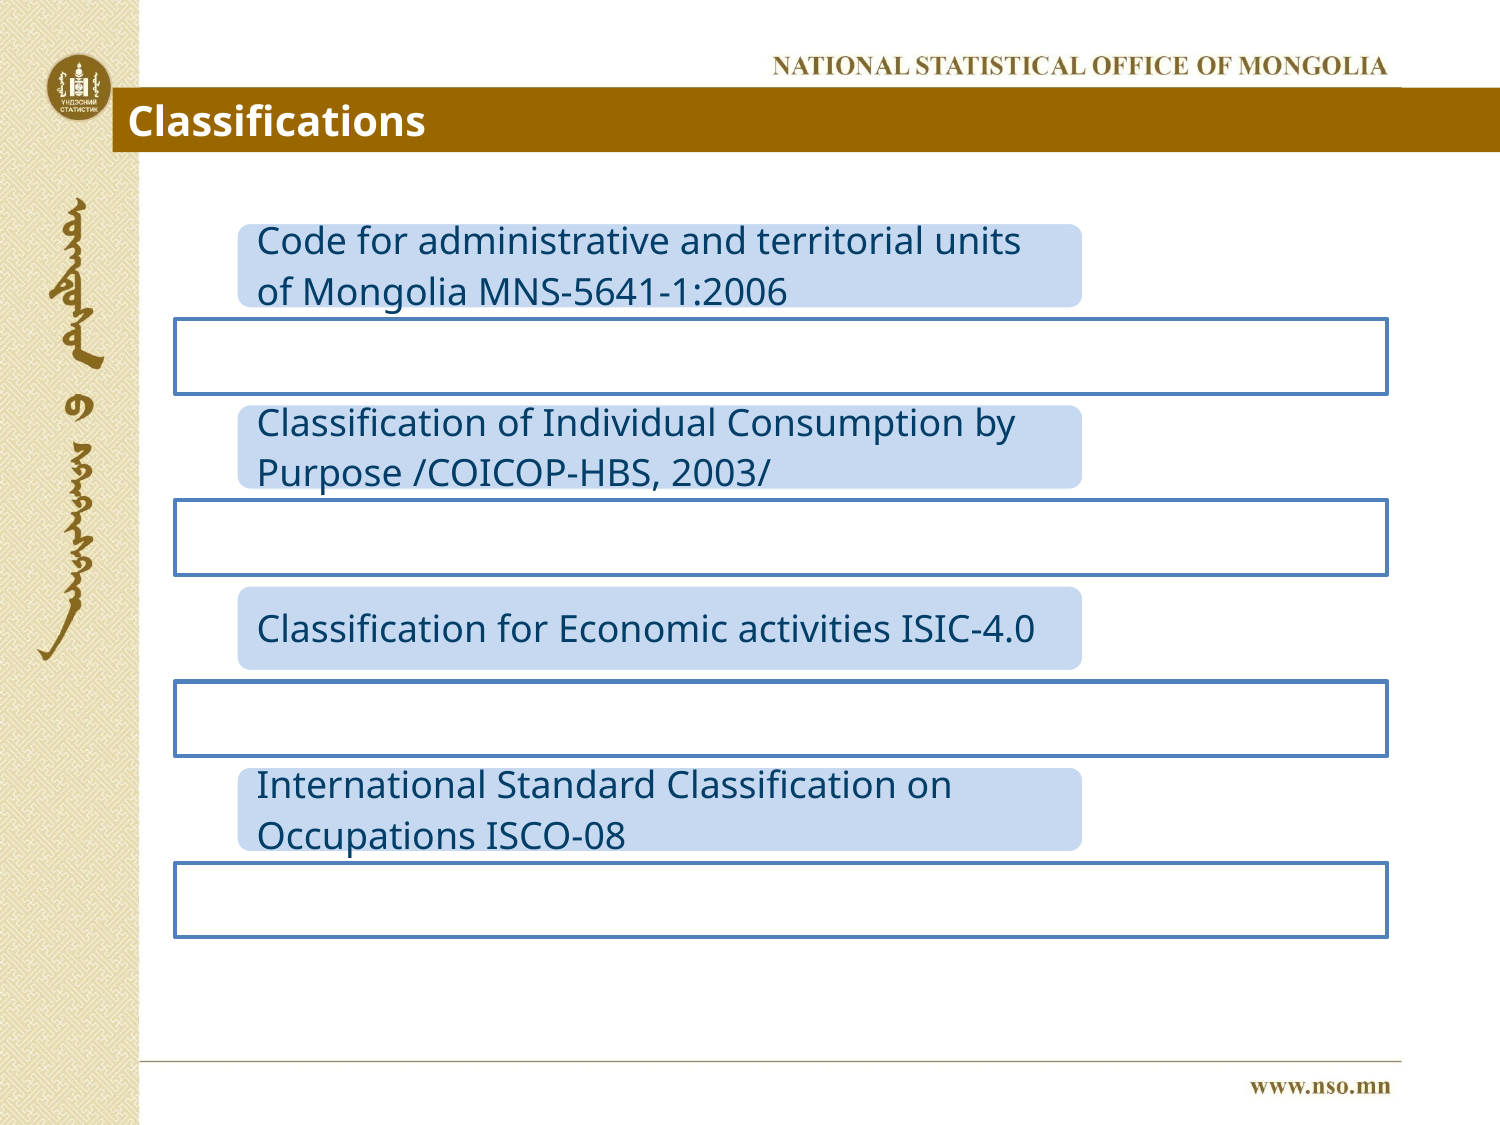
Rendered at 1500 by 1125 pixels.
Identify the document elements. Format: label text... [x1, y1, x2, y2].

picture [0, 0, 1500, 1125]
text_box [174, 212, 1388, 938]
text_box Classifications [112, 87, 1500, 153]
